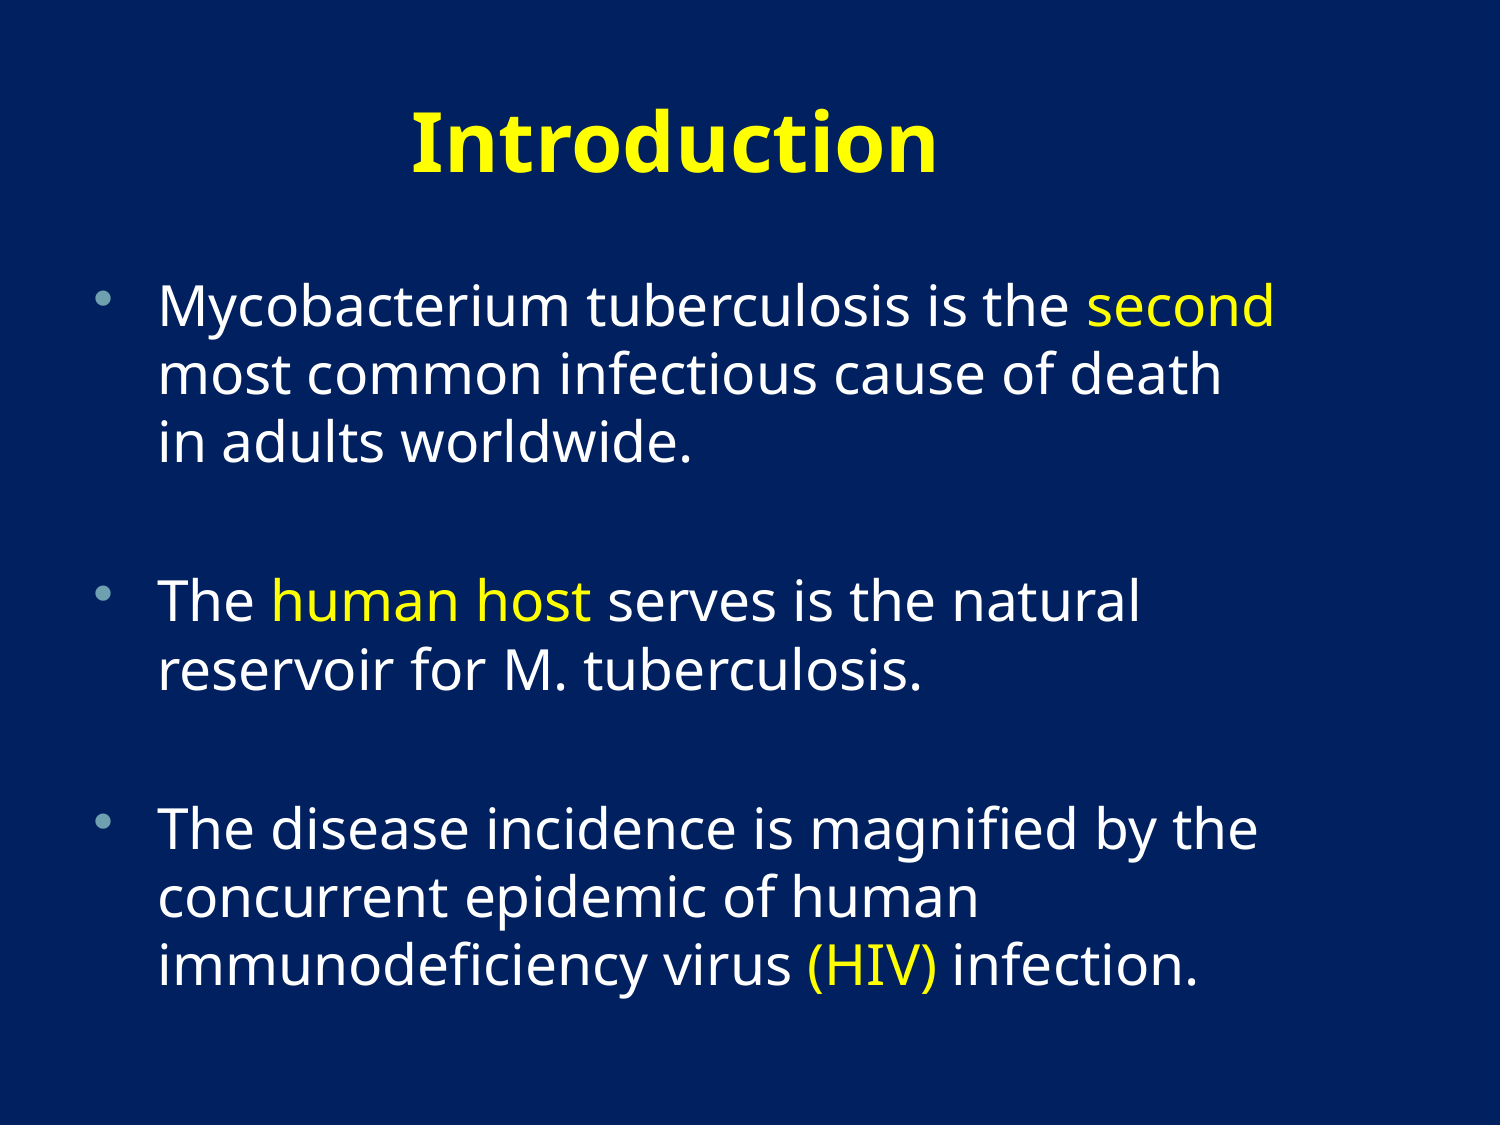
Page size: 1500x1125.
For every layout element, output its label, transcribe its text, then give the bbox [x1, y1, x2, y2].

title Introduction [75, 45, 1300, 233]
list Mycobacterium tuberculosis is the second most common infectious cause of death in adults worldwide. The human host serves is the natural reservoir for M. tuberculosis. The disease incidence is magnified by the concurrent epidemic of human immunodeficiency virus (HIV) infection. [75, 262, 1300, 1005]
